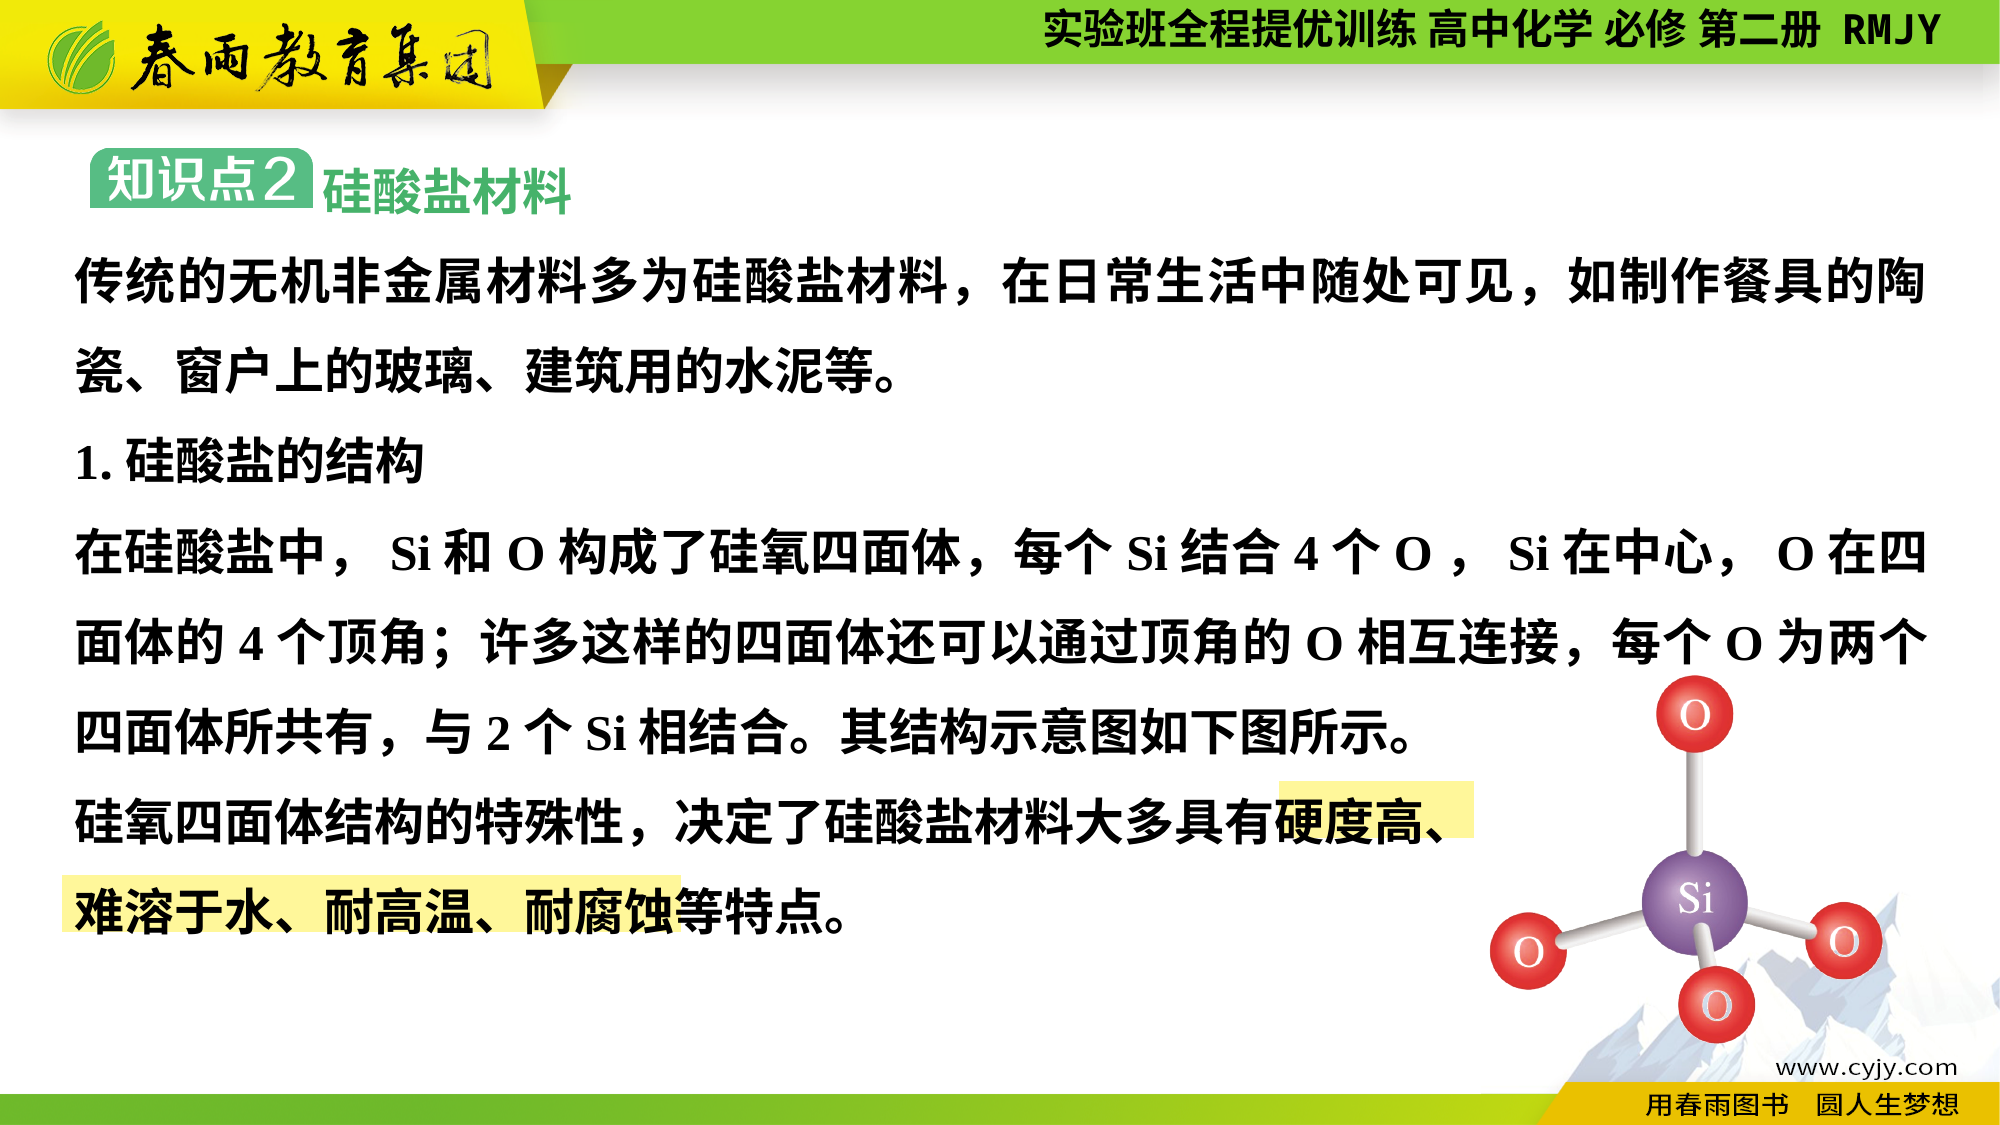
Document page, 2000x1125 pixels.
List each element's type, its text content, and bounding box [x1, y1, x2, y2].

picture [0, 0, 2000, 1125]
list 硅酸盐材料 传统的无机非金属材料多为硅酸盐材料，在日常生活中随处可见，如制作餐具的陶瓷、窗户上的玻璃、建筑用的水泥等。 1.硅酸盐的结构 在硅酸盐中，Si和O构成了硅氧四面体，每个Si结合4个O，Si在中心，O在四面体的4个顶角；许多这样的四面体还可以通过顶角的O相互连接，每个O为两个四面体所共有，与2个Si相结合。其结构示意图如下图所示。 硅氧四面体结构的特殊性，决定了硅酸盐材料大多具有硬度高、 难溶于水、耐高温、耐腐蚀等特点。 [59, 122, 1944, 956]
